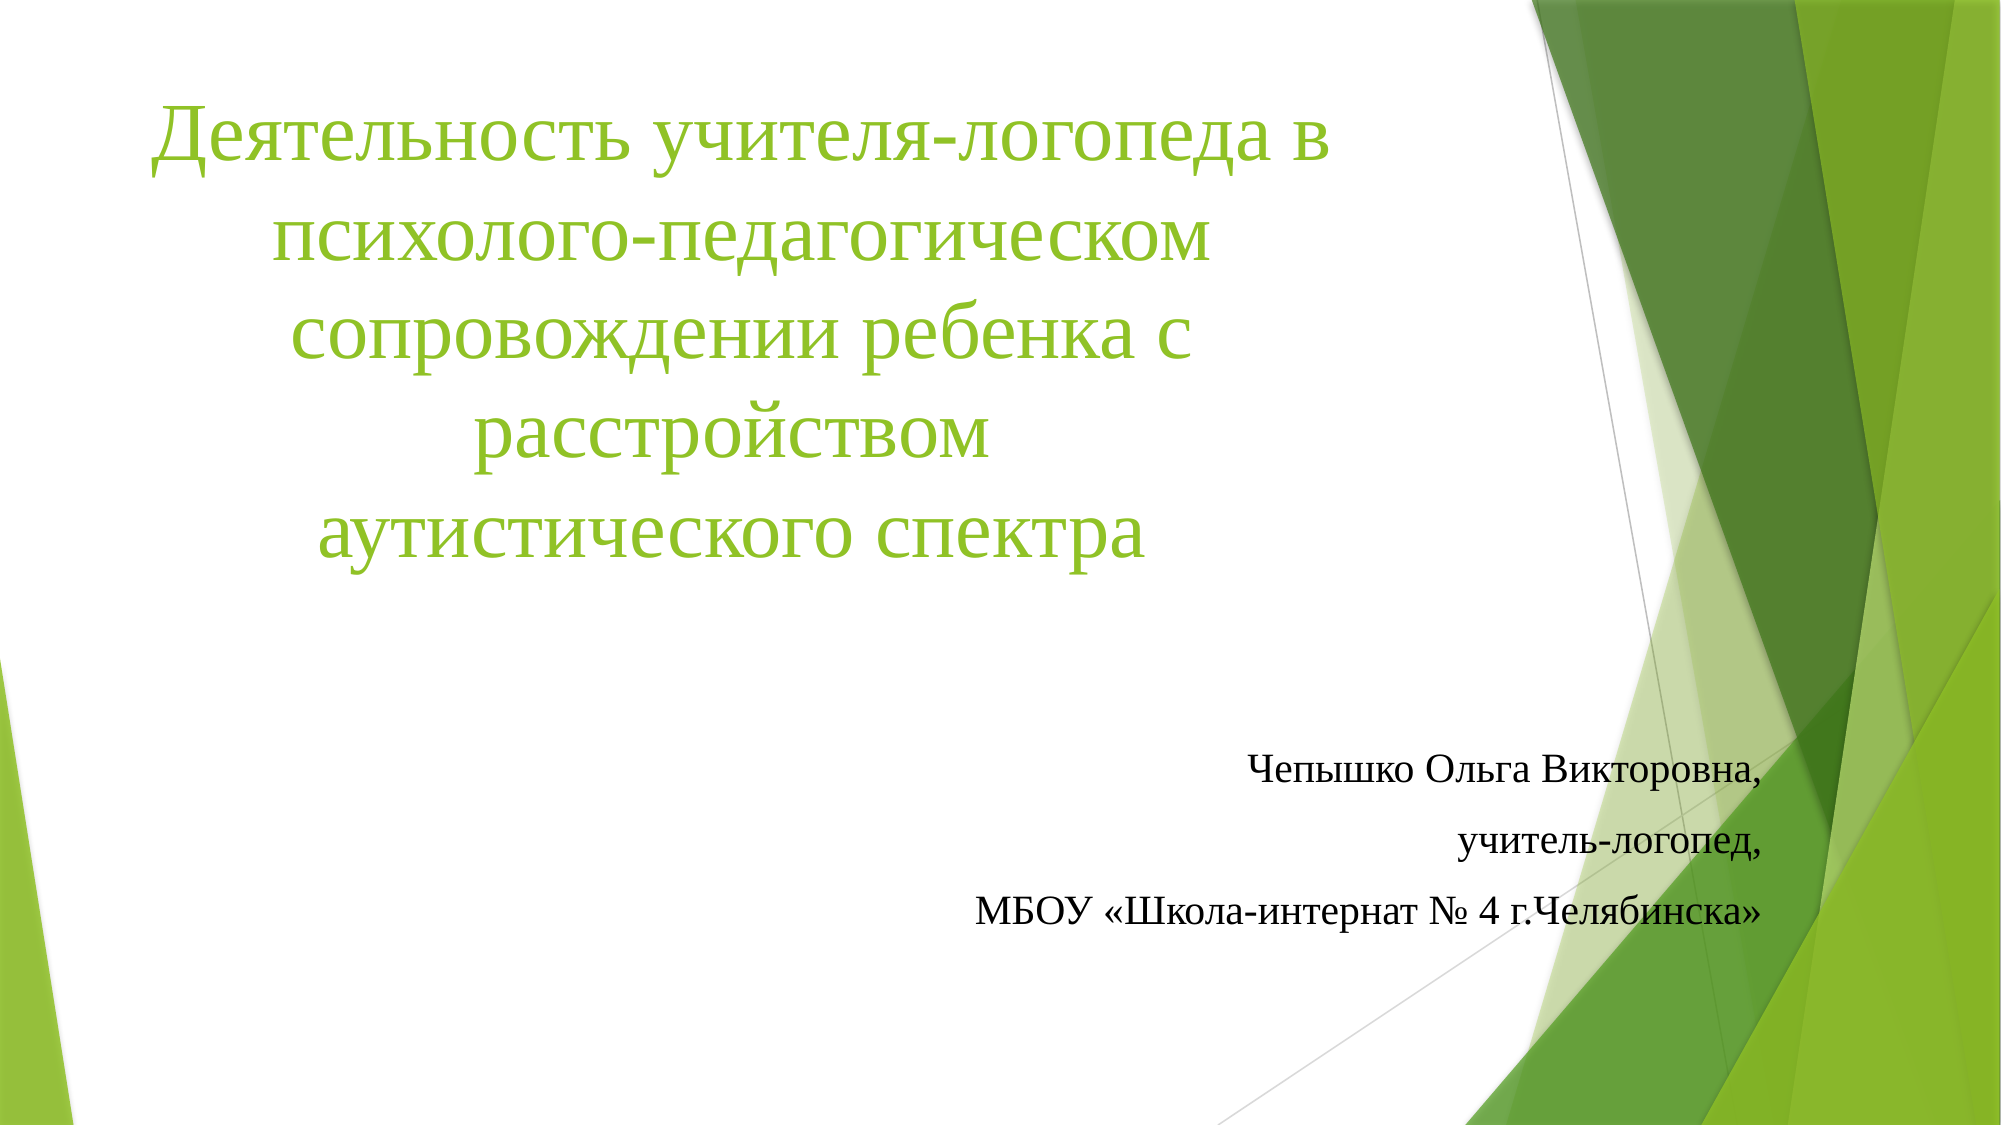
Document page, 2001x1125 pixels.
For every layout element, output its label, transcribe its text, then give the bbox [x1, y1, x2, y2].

subtitle Чепышко Ольга Викторовна, учитель-логопед, МБОУ «Школа-интернат № 4 г.Челябинска» [705, 733, 1778, 965]
title Деятельность учителя-логопеда в психолого-педагогическом сопровождении ребенка с расстройством аутистического спектра [107, 70, 1378, 589]
